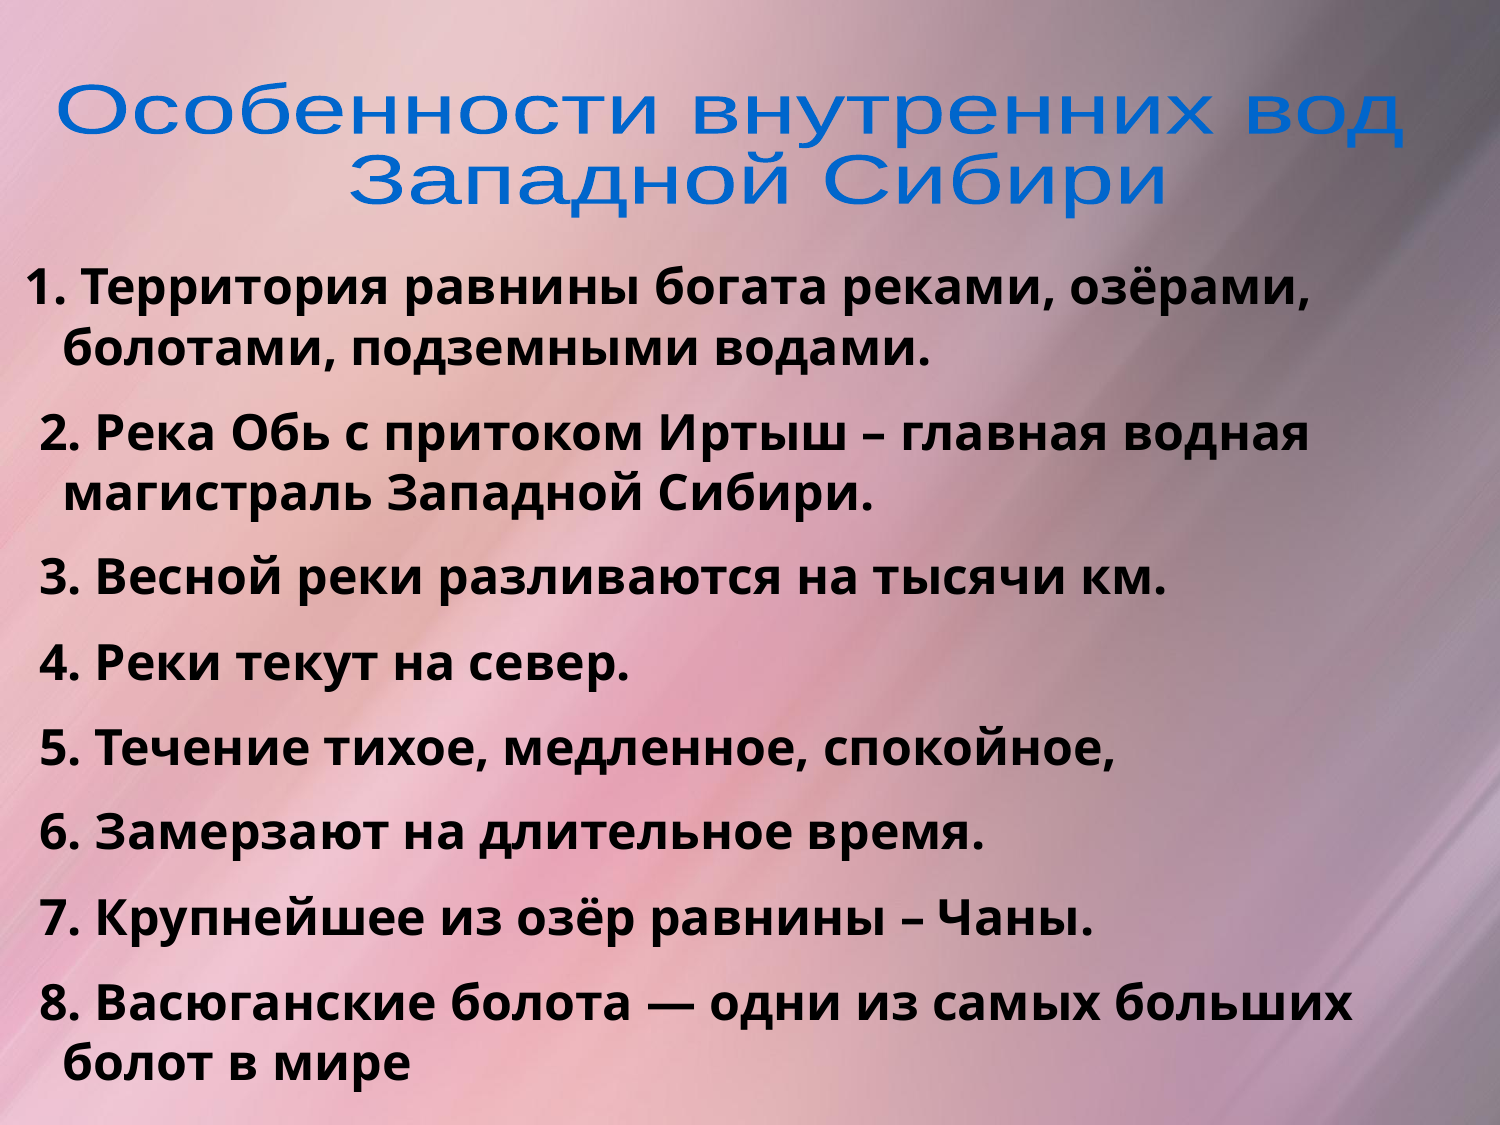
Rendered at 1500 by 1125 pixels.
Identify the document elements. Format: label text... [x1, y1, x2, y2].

picture [0, 0, 1500, 246]
text_box [780, 240, 1454, 246]
text_box 1. Территория равнины богата реками, озёрами, болотами, подземными водами. 2. Река Обь с притоком Иртыш – главная водная магистраль Западной Сибири. 3. Весной реки разливаются на тысячи км. 4. Реки текут на север. 5. Течение тихое, медленное, спокойное, 6. Замерзают на длительное время. 7. Крупнейшее из озёр равнины – Чаны. 8. Васюганские болота — одни из самых больших болот в мире [0, 246, 1500, 1125]
